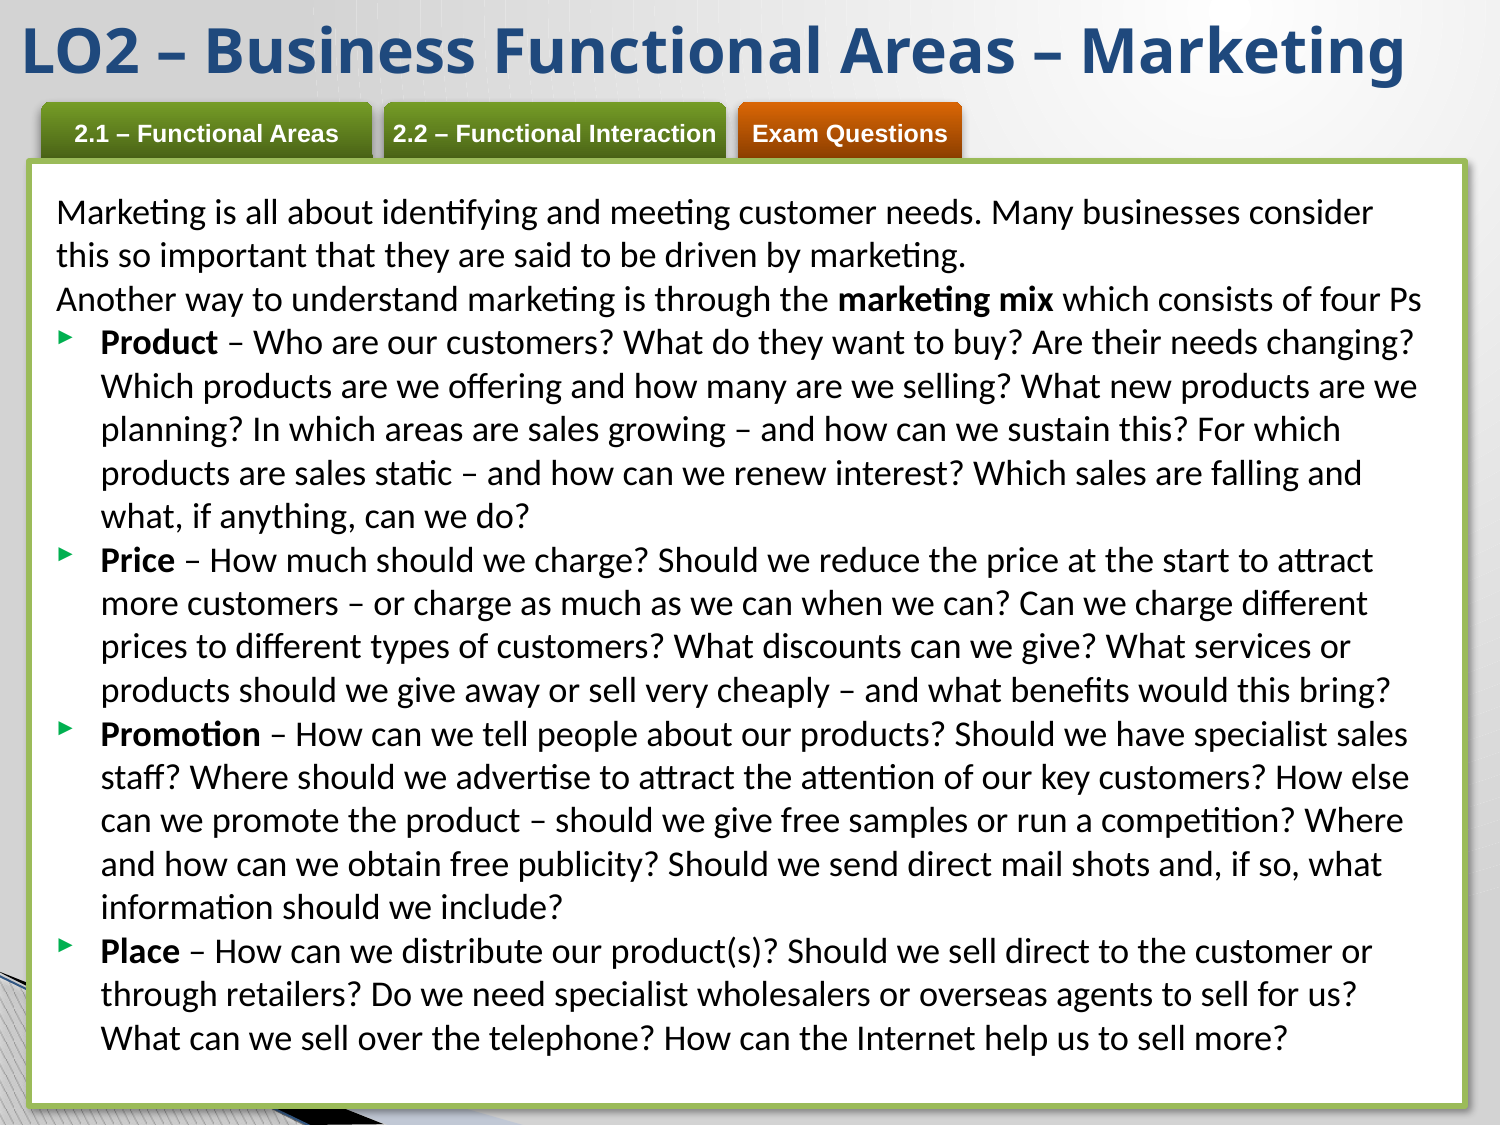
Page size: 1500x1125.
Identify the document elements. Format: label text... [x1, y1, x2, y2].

list Marketing is all about identifying and meeting customer needs. Many businesses consider this so important that they are said to be driven by marketing. Another way to understand marketing is through the marketing mix which consists of four Ps Product – Who are our customers? What do they want to buy? Are their needs changing? Which products are we offering and how many are we selling? What new products are we planning? In which areas are sales growing – and how can we sustain this? For which products are sales static – and how can we renew interest? Which sales are falling and what, if anything, can we do? Price – How much should we charge? Should we reduce the price at the start to attract more customers – or charge as much as we can when we can? Can we charge different prices to different types of customers? What discounts can we give? What services or products should we give away or sell very cheaply – and what benefits would this bring? Promotion – How can we tell people about our products? Should we have specialist sales staff? Where should we advertise to attract the attention of our key customers? How else can we promote the product – should we give free samples or run a competition? Where and how can we obtain free publicity? Should we send direct mail shots and, if so, what information should we include? Place – How can we distribute our product(s)? Should we sell direct to the customer or through retailers? Do we need specialist wholesalers or overseas agents to sell for us? What can we sell over the telephone? How can the Internet help us to sell more? [41, 180, 1447, 1125]
text_box LO2 – Business Functional Areas – Marketing [5, 7, 1459, 90]
